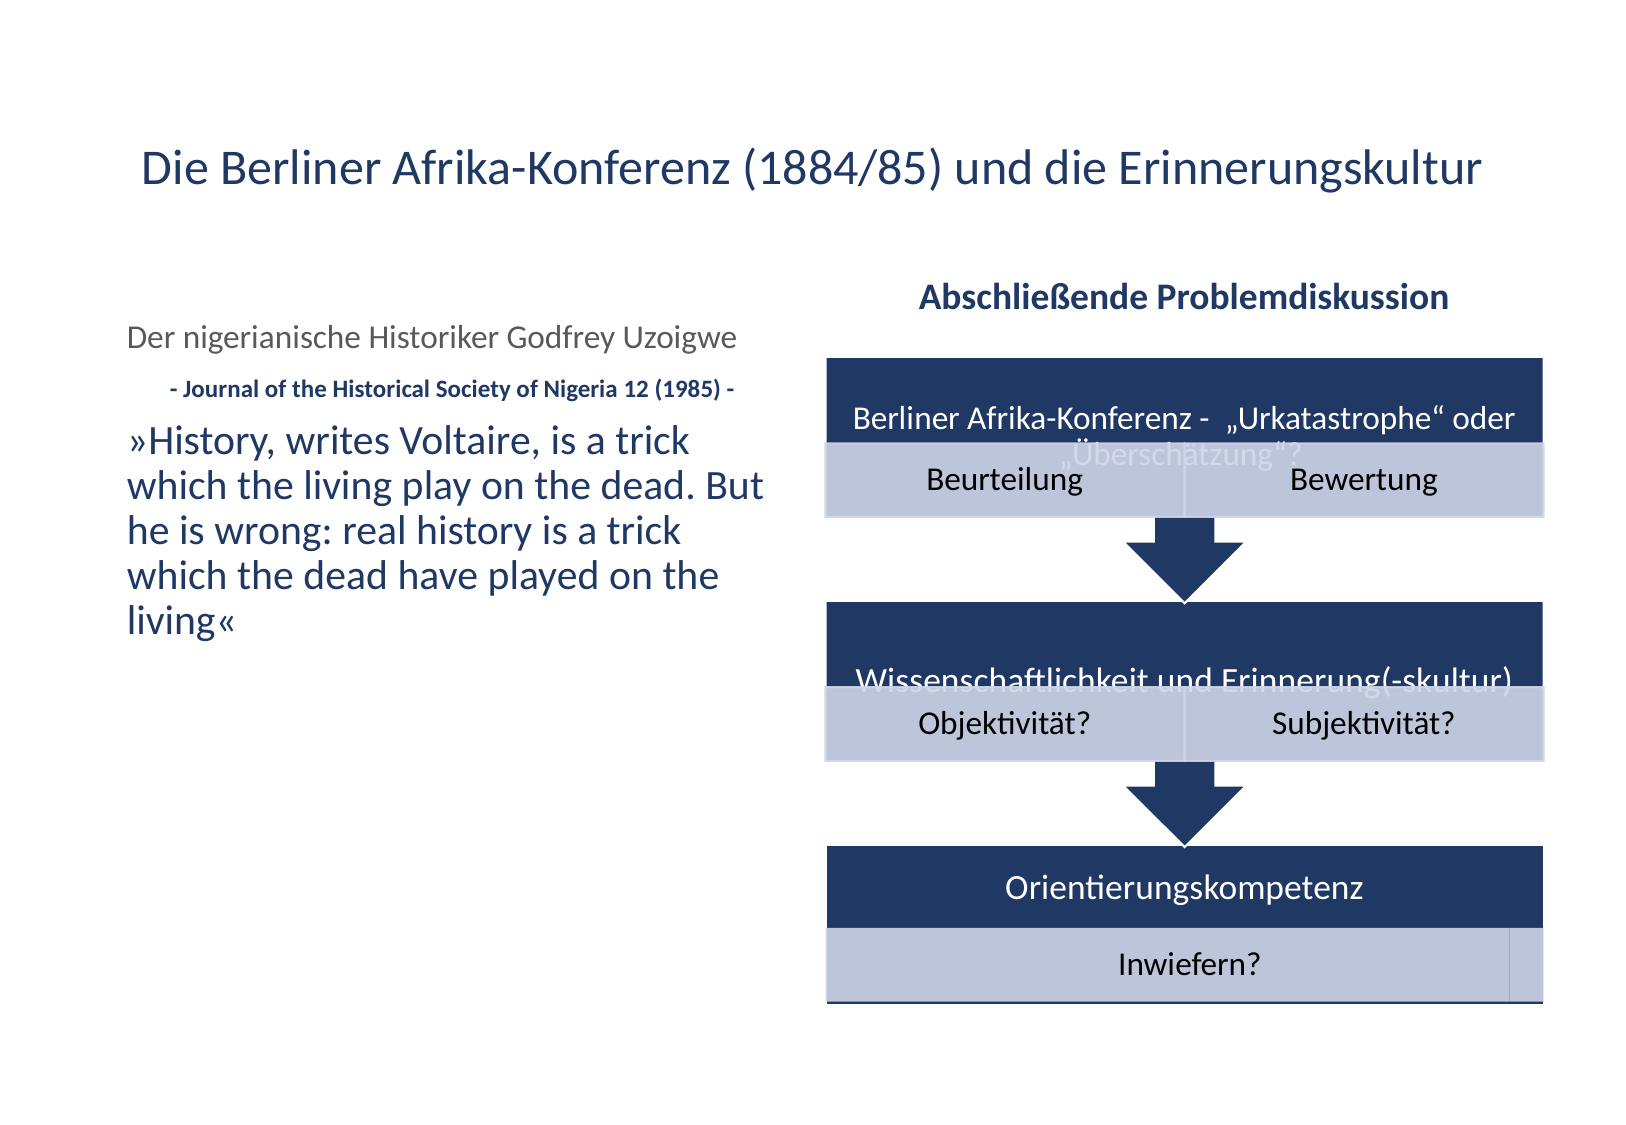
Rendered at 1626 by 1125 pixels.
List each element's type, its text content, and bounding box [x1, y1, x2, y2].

title Die Berliner Afrika-Konferenz (1884/85) und die Erinnerungskultur [111, 59, 1514, 278]
list »History, writes Voltaire, is a trick which the living play on the dead. But he is wrong: real history is a trick which the dead have played on the living« [111, 410, 800, 1016]
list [825, 356, 1544, 1005]
list Abschließende Problemdiskussion [825, 219, 1544, 325]
list Der nigerianische Historiker Godfrey Uzoigwe - Journal of the Historical Society of Nigeria 12 (1985) - [111, 275, 800, 410]
